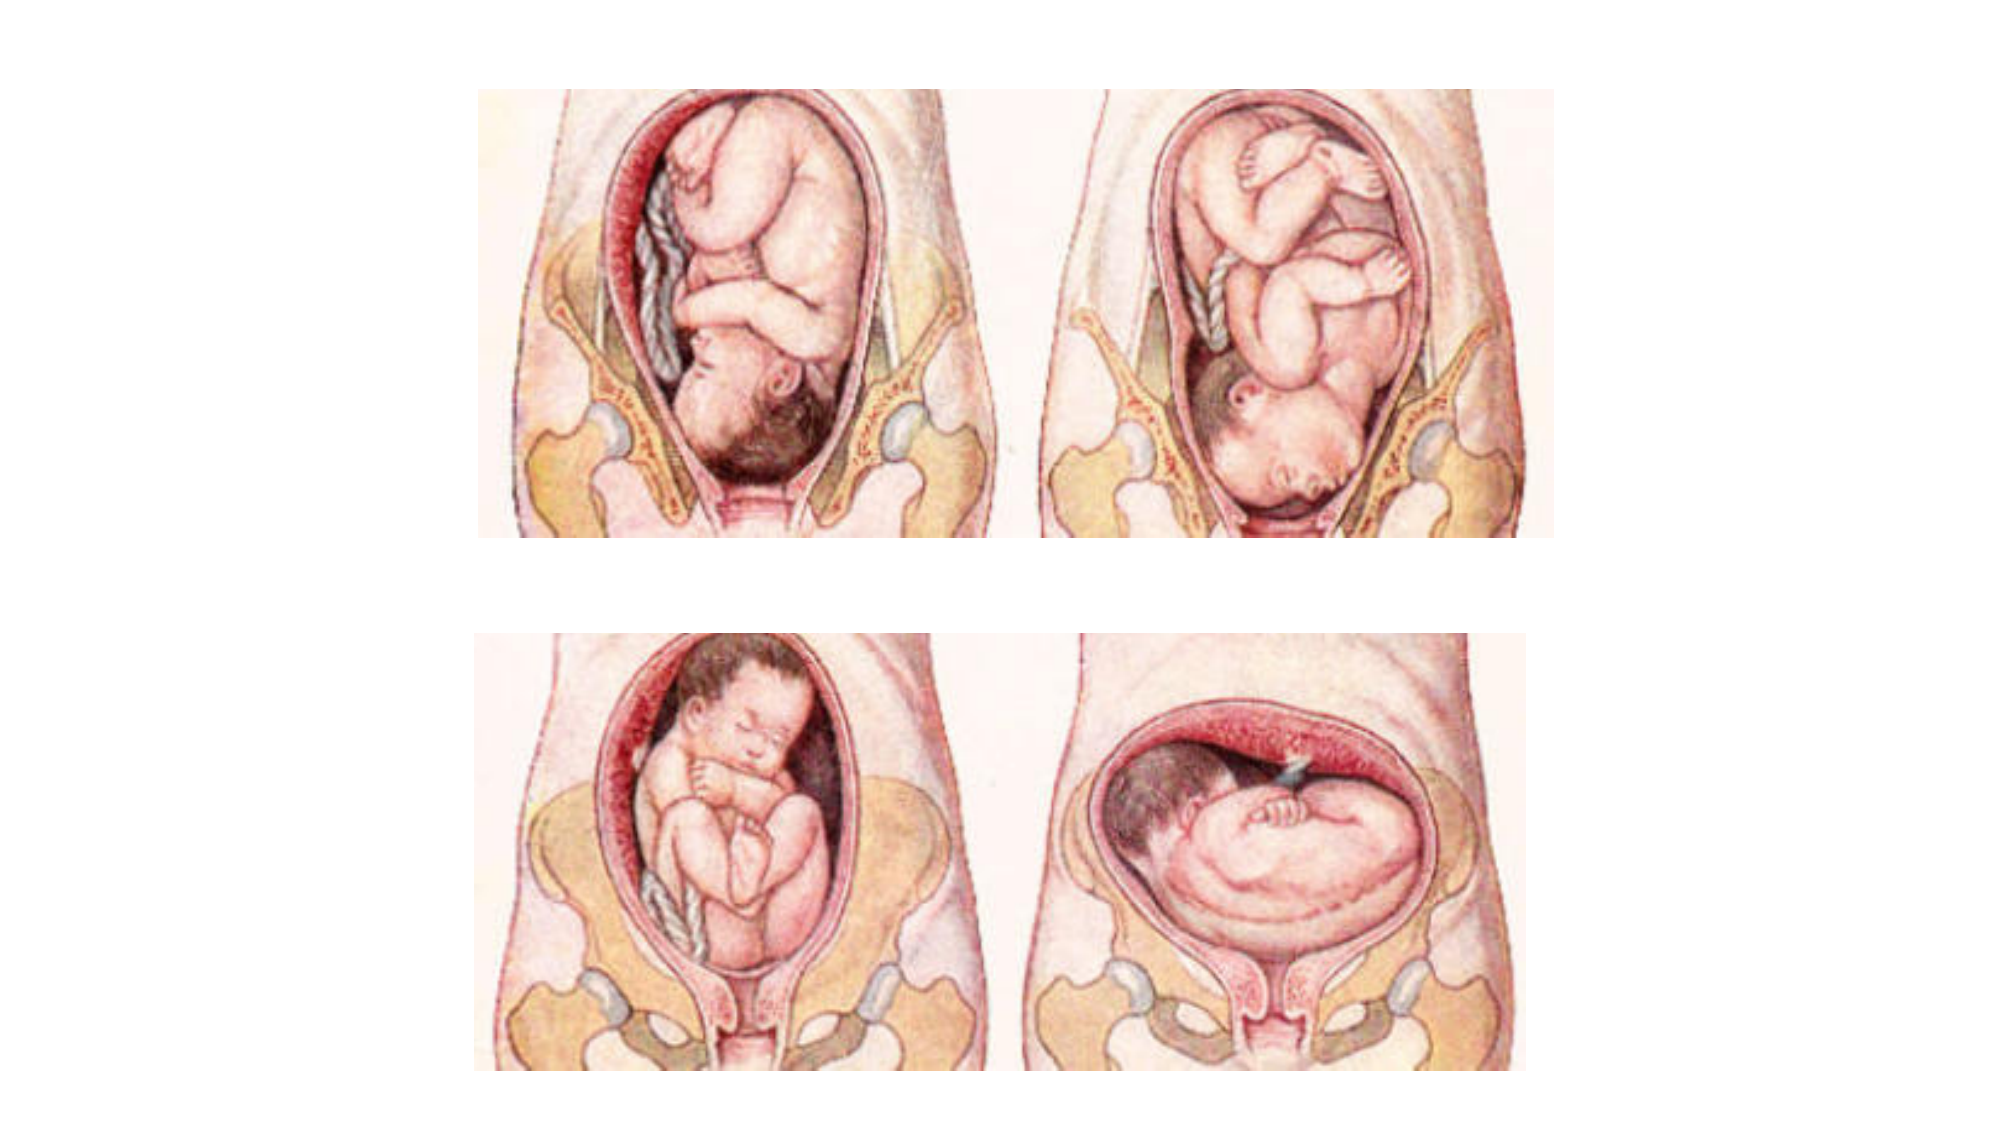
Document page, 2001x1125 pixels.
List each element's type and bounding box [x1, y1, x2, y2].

picture [474, 633, 1526, 1071]
picture [478, 89, 1555, 538]
